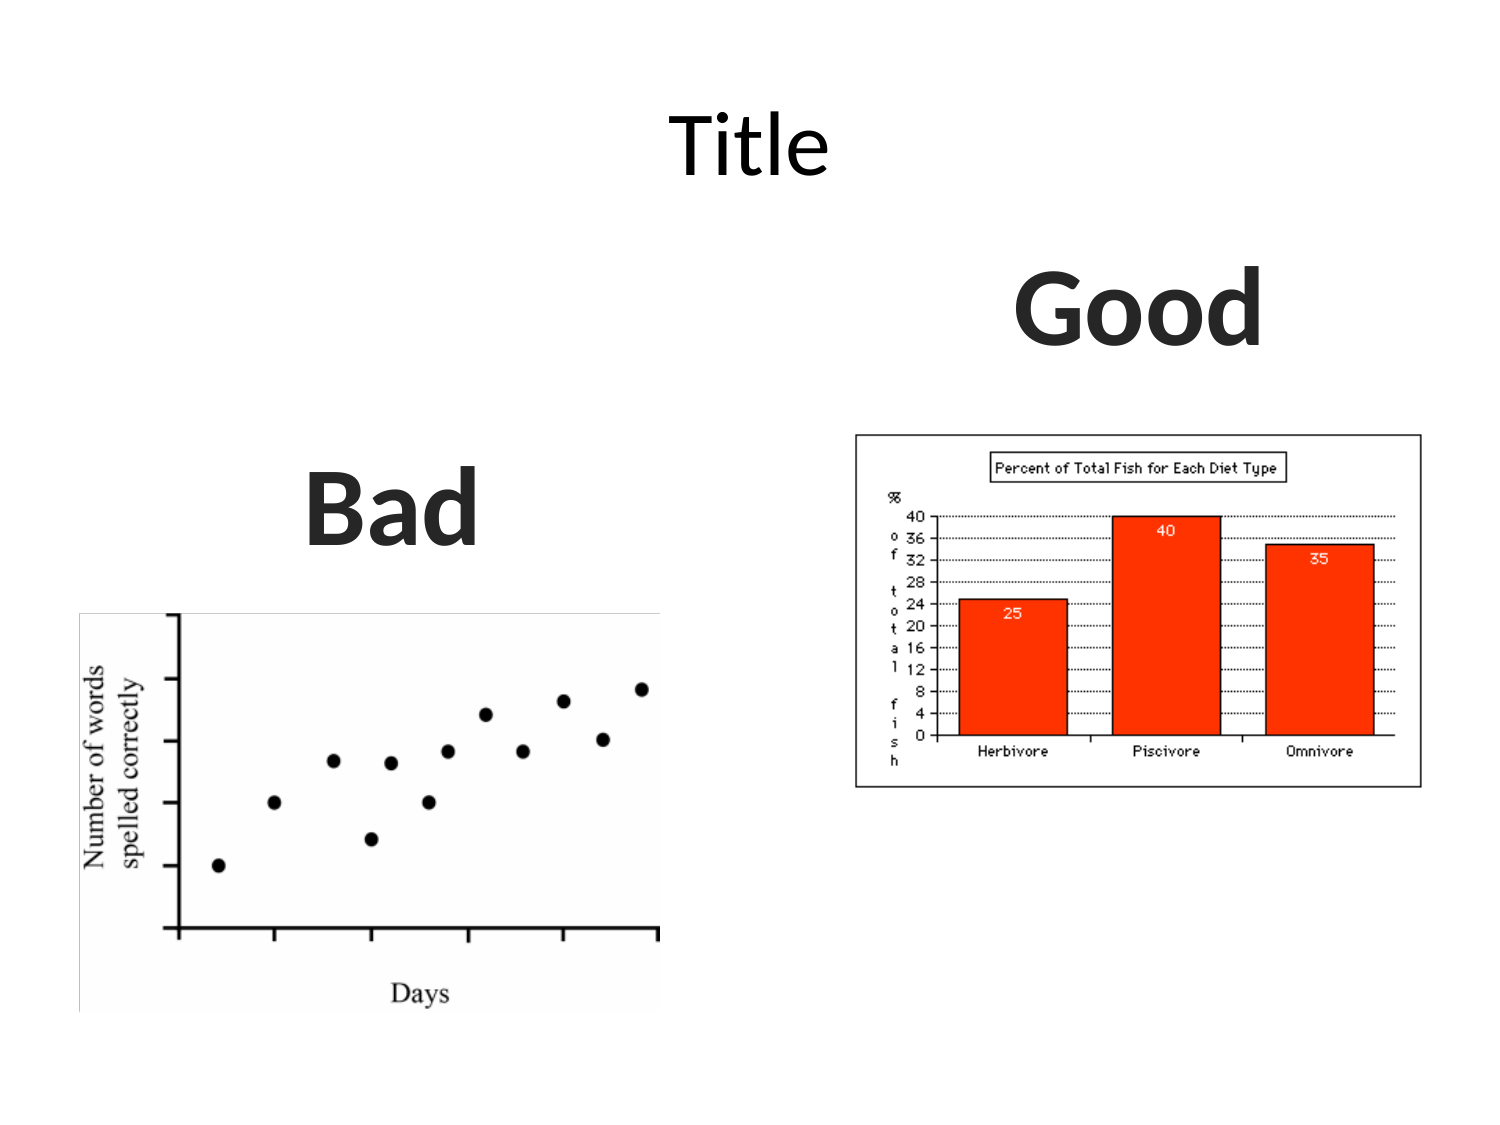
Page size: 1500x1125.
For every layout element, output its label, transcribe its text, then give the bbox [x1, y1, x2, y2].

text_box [854, 224, 1426, 792]
title Title [75, 45, 1425, 233]
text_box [77, 424, 660, 1013]
